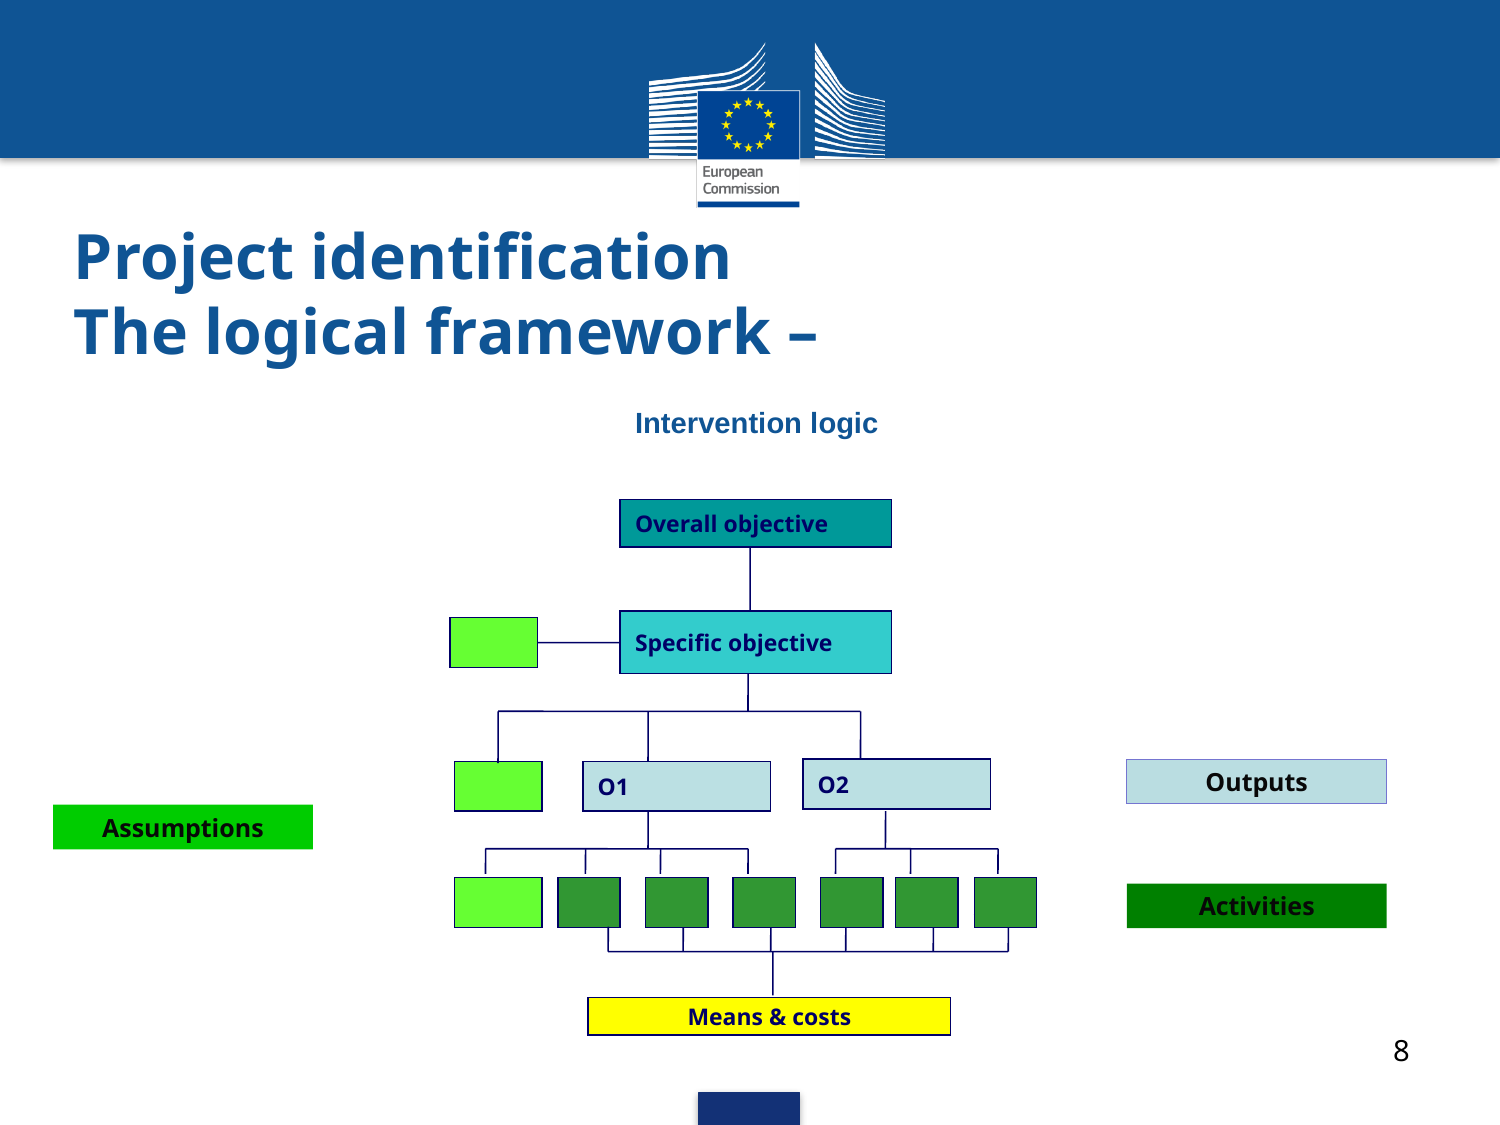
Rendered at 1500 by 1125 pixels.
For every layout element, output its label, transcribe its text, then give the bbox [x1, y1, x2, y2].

text_box [974, 877, 1037, 928]
text_box Intervention logic [620, 397, 1128, 447]
text_box Overall objective [620, 499, 892, 548]
text_box Activities [1126, 883, 1387, 929]
slide_number 8 [1349, 1024, 1426, 1103]
text_box [454, 761, 543, 812]
text_box Assumptions [53, 804, 313, 850]
text_box [645, 877, 708, 928]
text_box [820, 877, 883, 928]
text_box [895, 877, 958, 928]
text_box [449, 617, 538, 668]
text_box [557, 877, 621, 928]
text_box [454, 877, 543, 928]
text_box Means & costs [588, 997, 951, 1035]
text_box O2 [802, 759, 991, 810]
picture [649, 42, 885, 190]
text_box Outputs [1126, 759, 1387, 804]
text_box [732, 877, 796, 928]
text_box Specific objective [620, 611, 892, 674]
title Project identification The logical framework – [0, 190, 1500, 394]
text_box O1 [582, 761, 771, 812]
